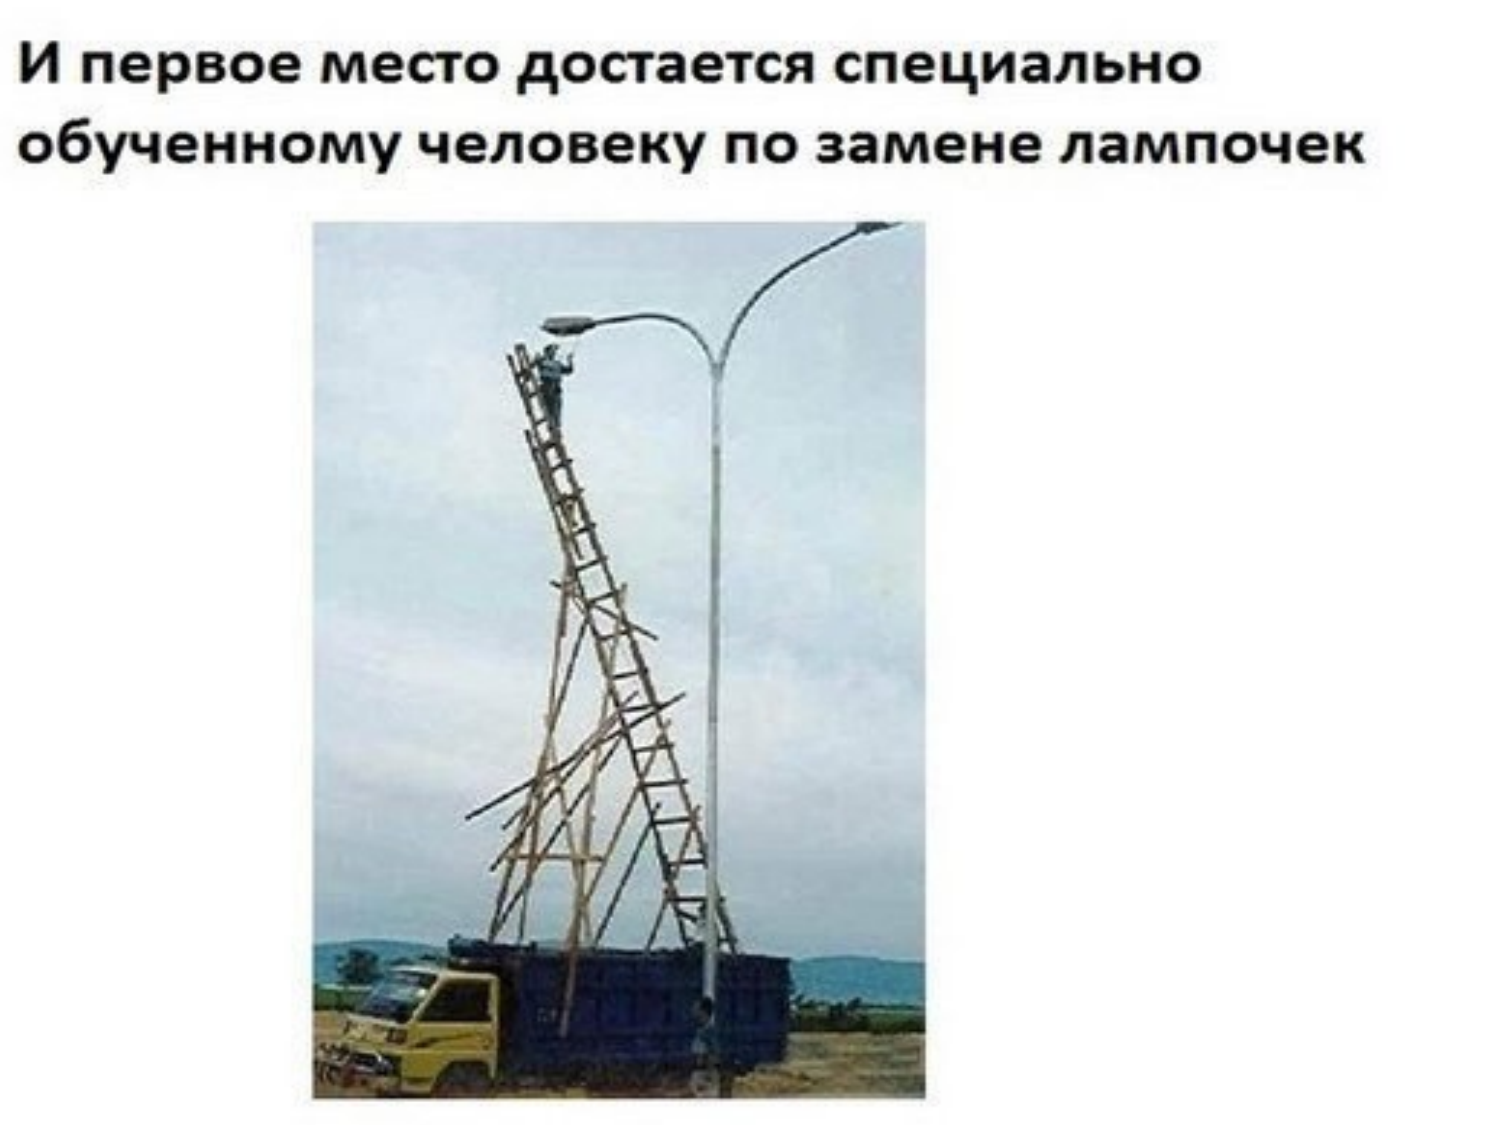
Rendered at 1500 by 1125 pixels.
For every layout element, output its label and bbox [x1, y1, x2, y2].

list [0, 0, 1500, 1125]
